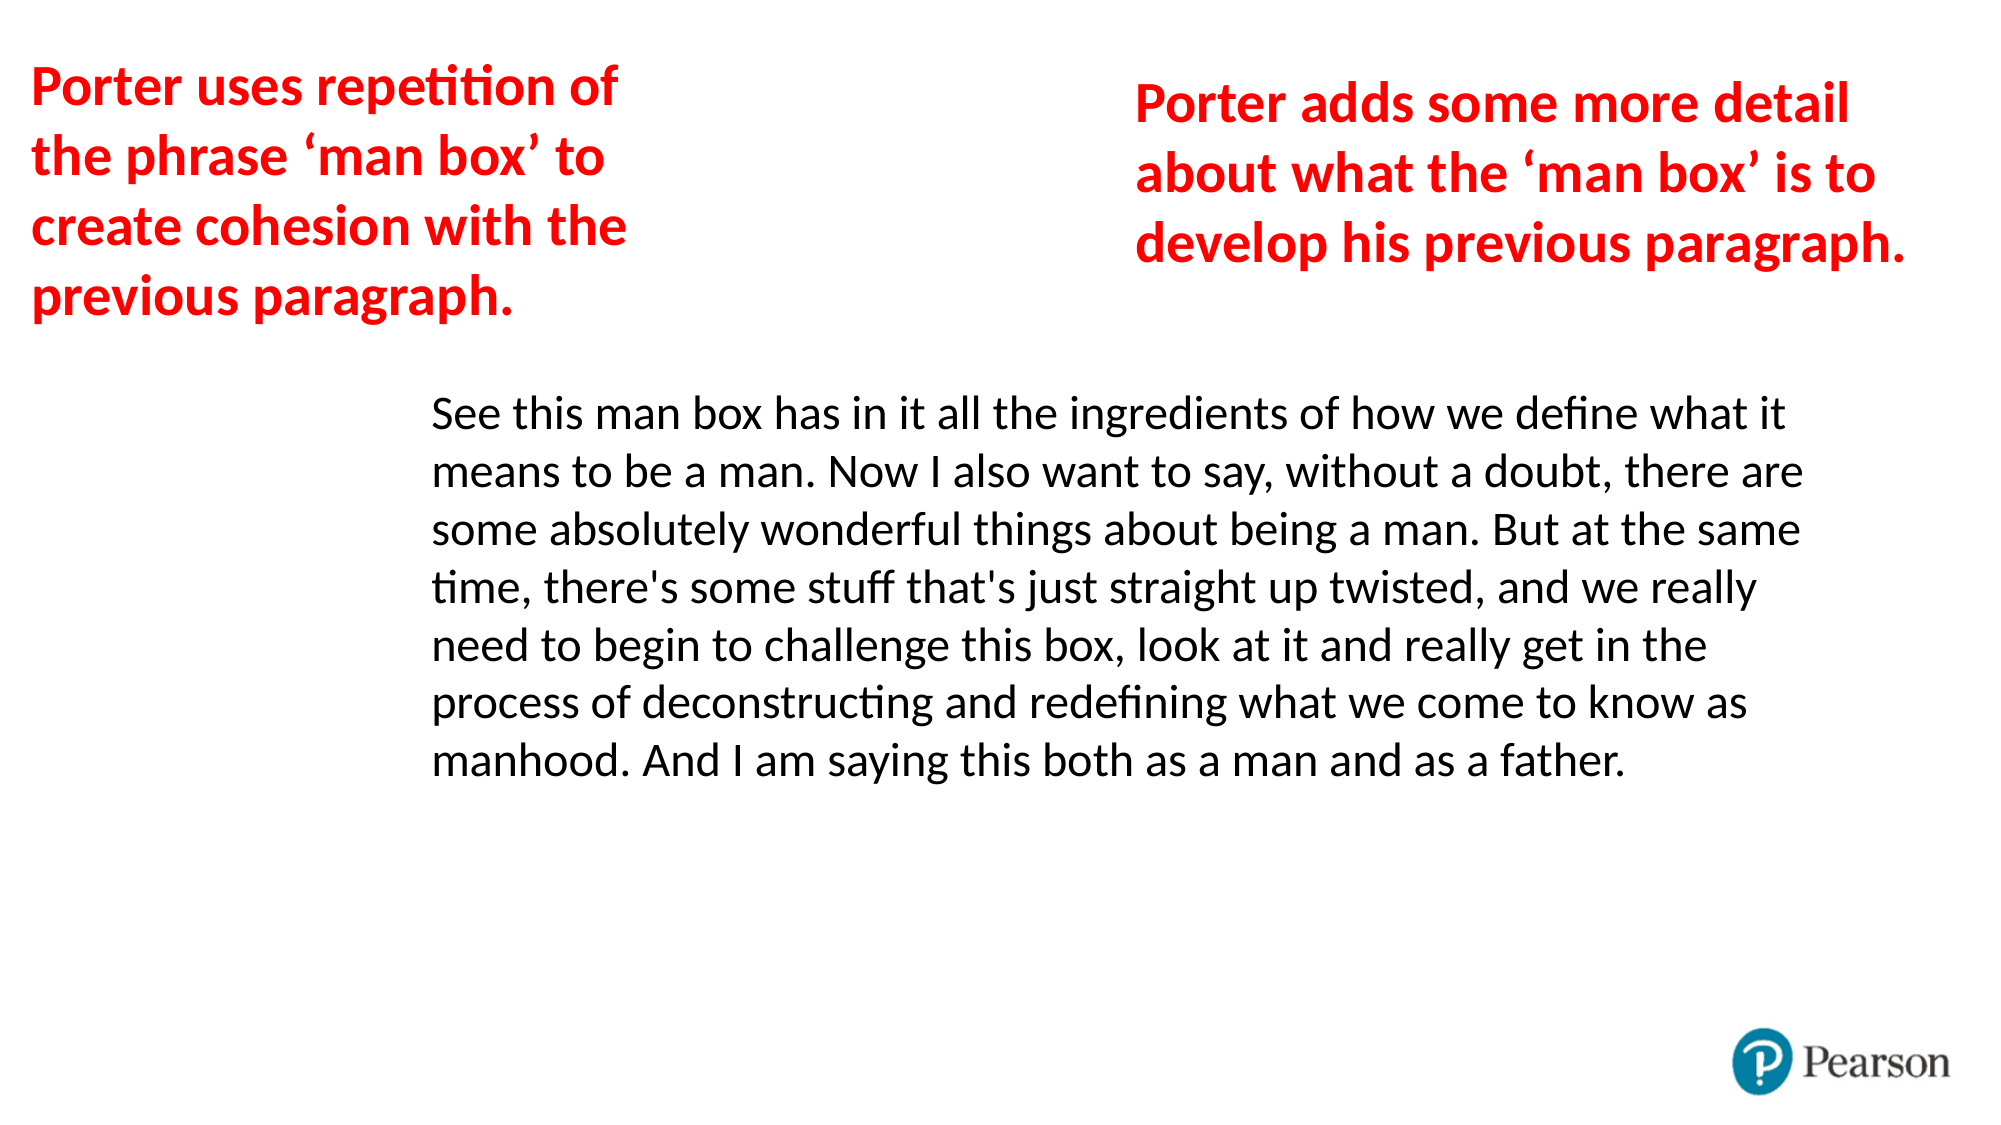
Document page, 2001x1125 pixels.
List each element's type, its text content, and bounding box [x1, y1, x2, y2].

text_box Porter adds some more detail about what the ‘man box’ is to develop his previous paragraph. [1120, 56, 1994, 282]
list See this man box has in it all the ingredients of how we define what it means to be a man. Now I also want to say, without a doubt, there are some absolutely wonderful things about being a man. But at the same time, there's some stuff that's just straight up twisted, and we really need to begin to challenge this box, look at it and really get in the process of deconstructing and redefining what we come to know as manhood. And I am saying this both as a man and as a father. [416, 373, 1826, 831]
picture [1722, 1013, 1961, 1106]
text_box Porter uses repetition of the phrase ‘man box’ to create cohesion with the previous paragraph. [16, 39, 702, 335]
